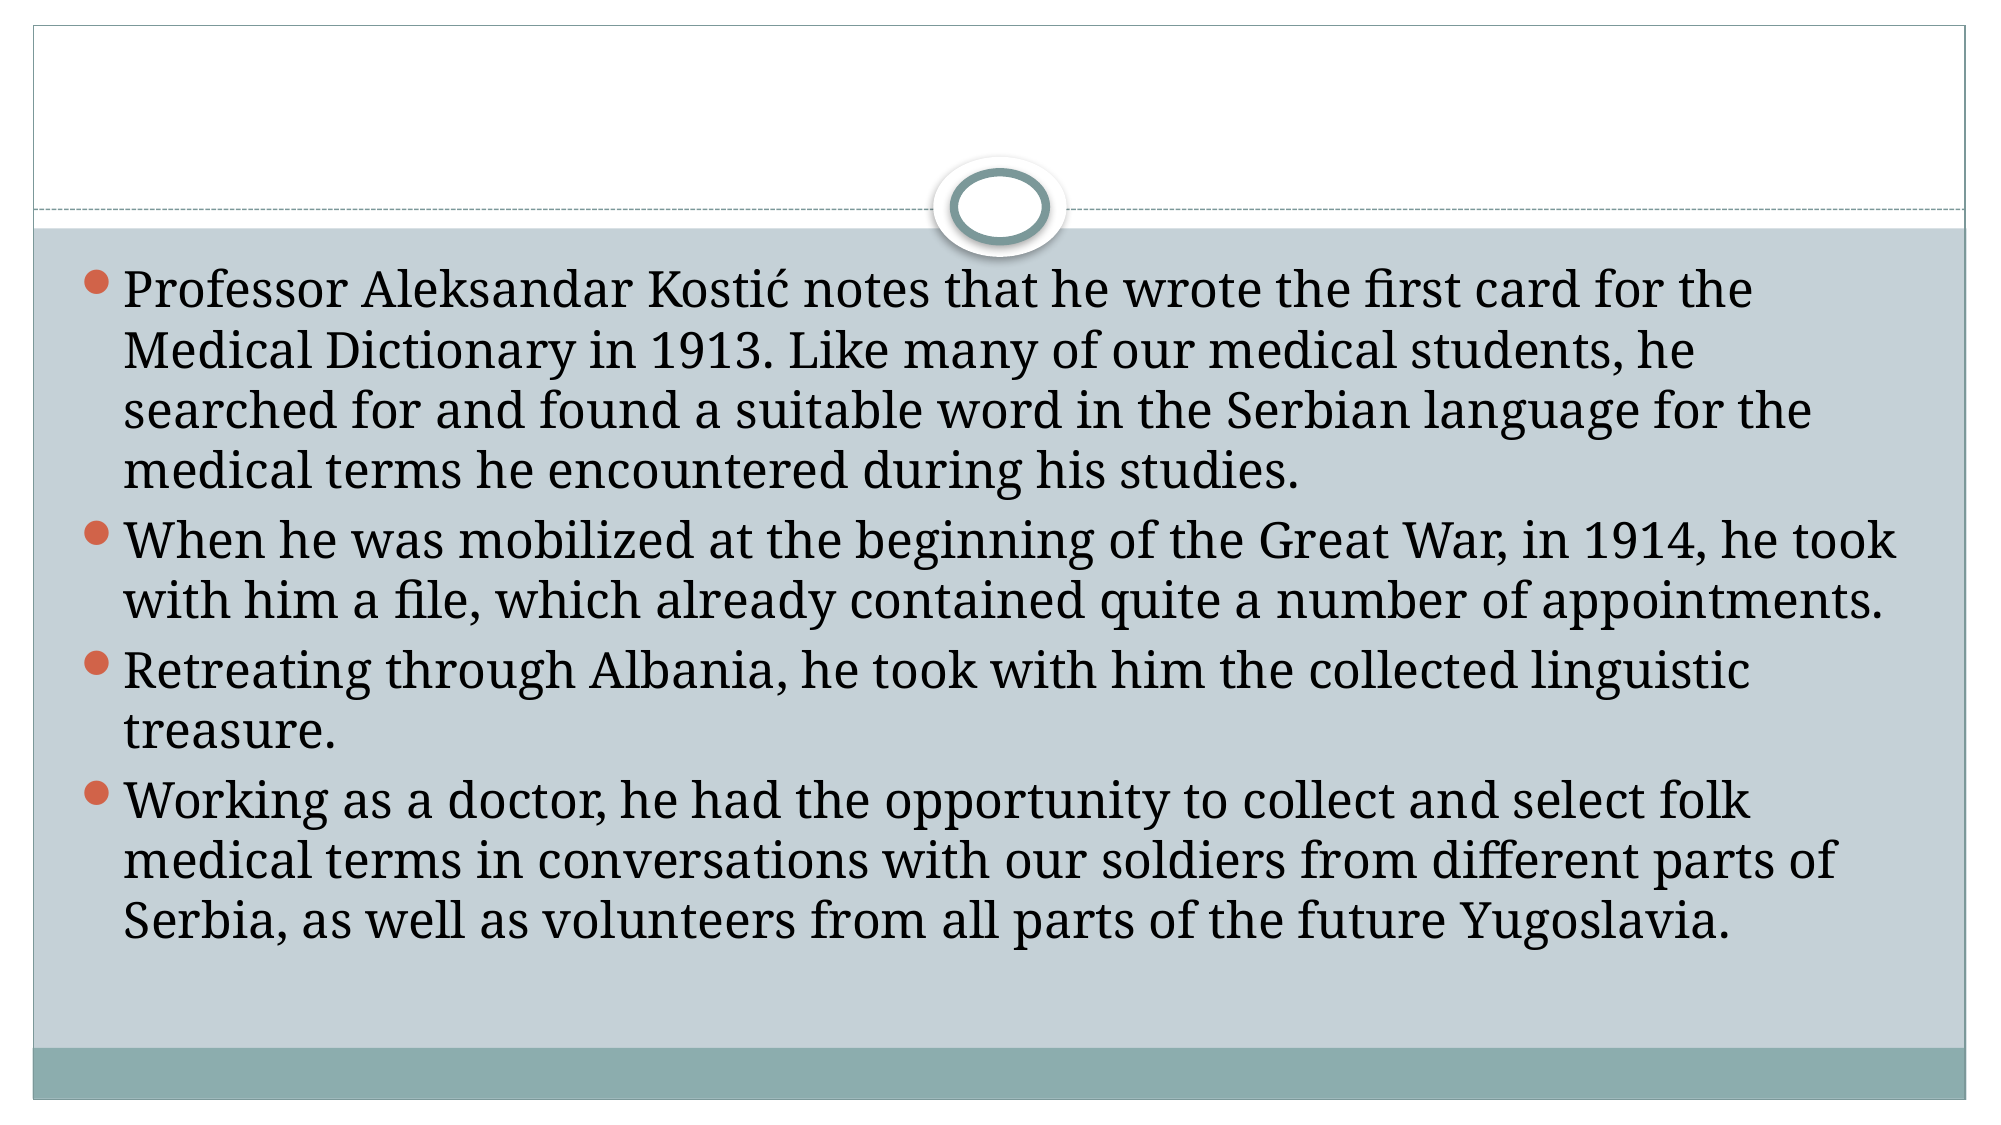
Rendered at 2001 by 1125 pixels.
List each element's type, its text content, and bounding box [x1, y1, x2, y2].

list Professor Aleksandar Kostić notes that he wrote the first card for the Medical Dictionary in 1913. Like many of our medical students, he searched for and found a suitable word in the Serbian language for the medical terms he encountered during his studies. When he was mobilized at the beginning of the Great War, in 1914, he took with him a file, which already contained quite a number of appointments. Retreating through Albania, he took with him the collected linguistic treasure. Working as a doctor, he had the opportunity to collect and select folk medical terms in conversations with our soldiers from different parts of Serbia, as well as volunteers from all parts of the future Yugoslavia. [66, 250, 1926, 1001]
